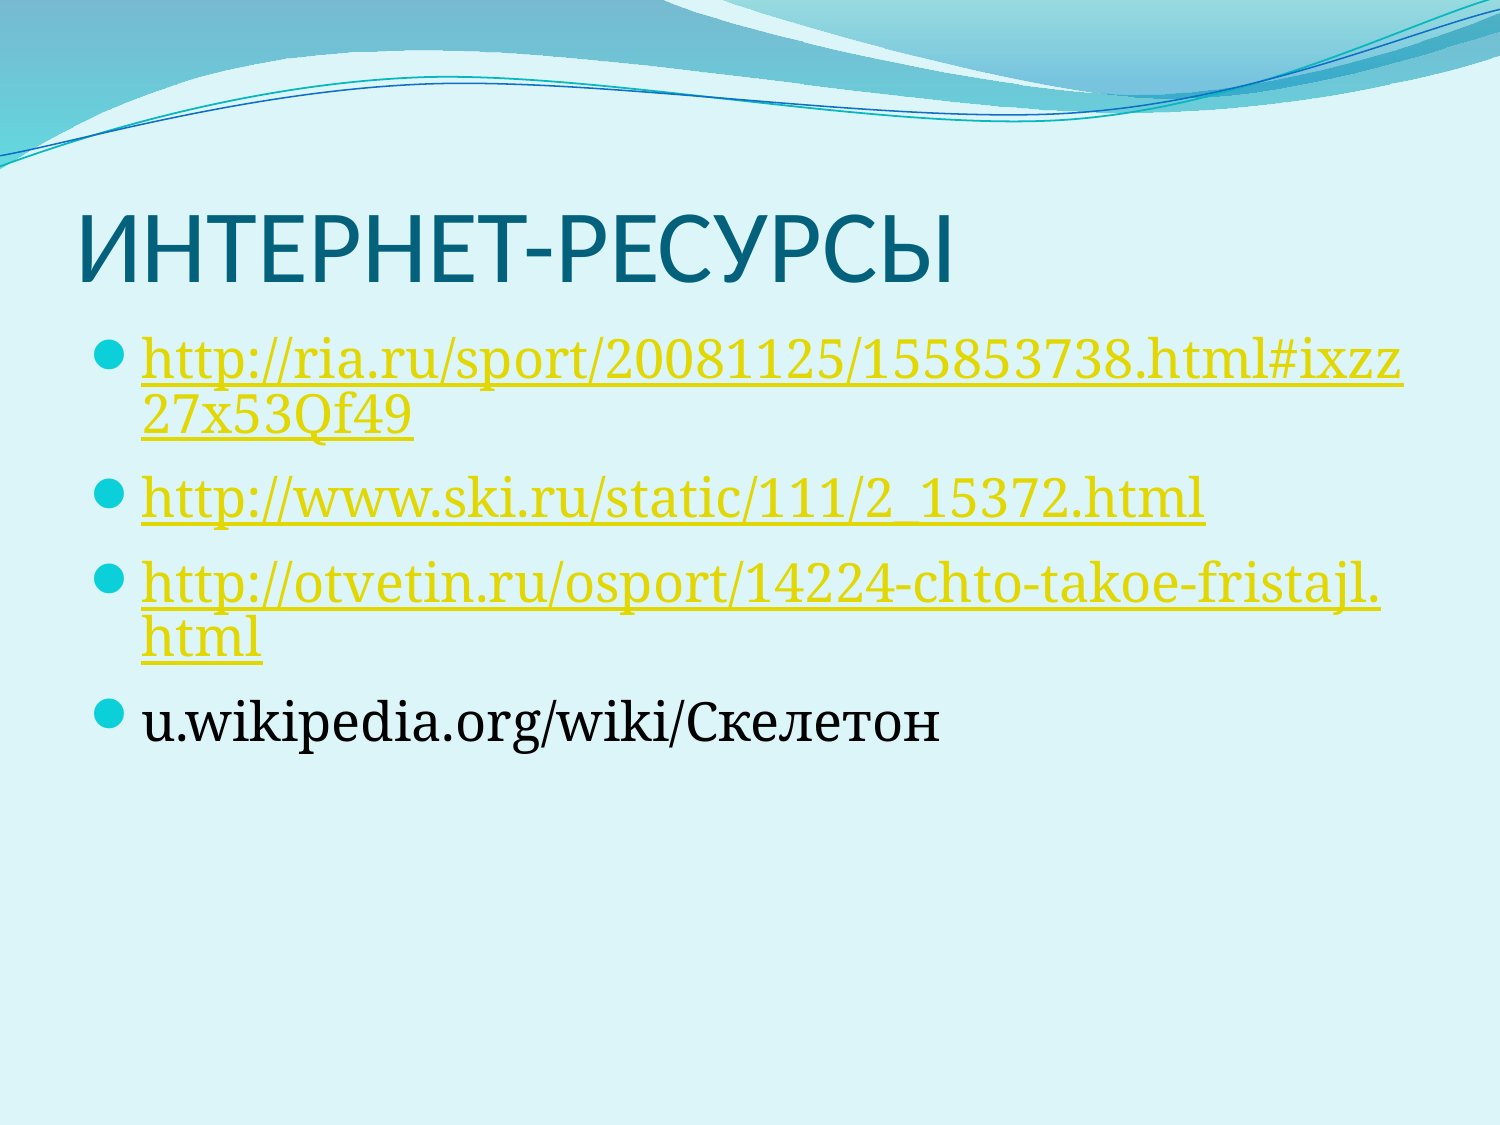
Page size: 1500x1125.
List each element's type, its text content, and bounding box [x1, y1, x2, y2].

title ИНТЕРНЕТ-РЕСУРСЫ [75, 115, 1425, 303]
list http://ria.ru/sport/20081125/155853738.html#ixzz27x53Qf49 http://www.ski.ru/static/111/2_15372.html http://otvetin.ru/osport/14224-chto-takoe-fristajl.html u.wikipedia.org/wiki/Скелетон [75, 317, 1425, 1038]
